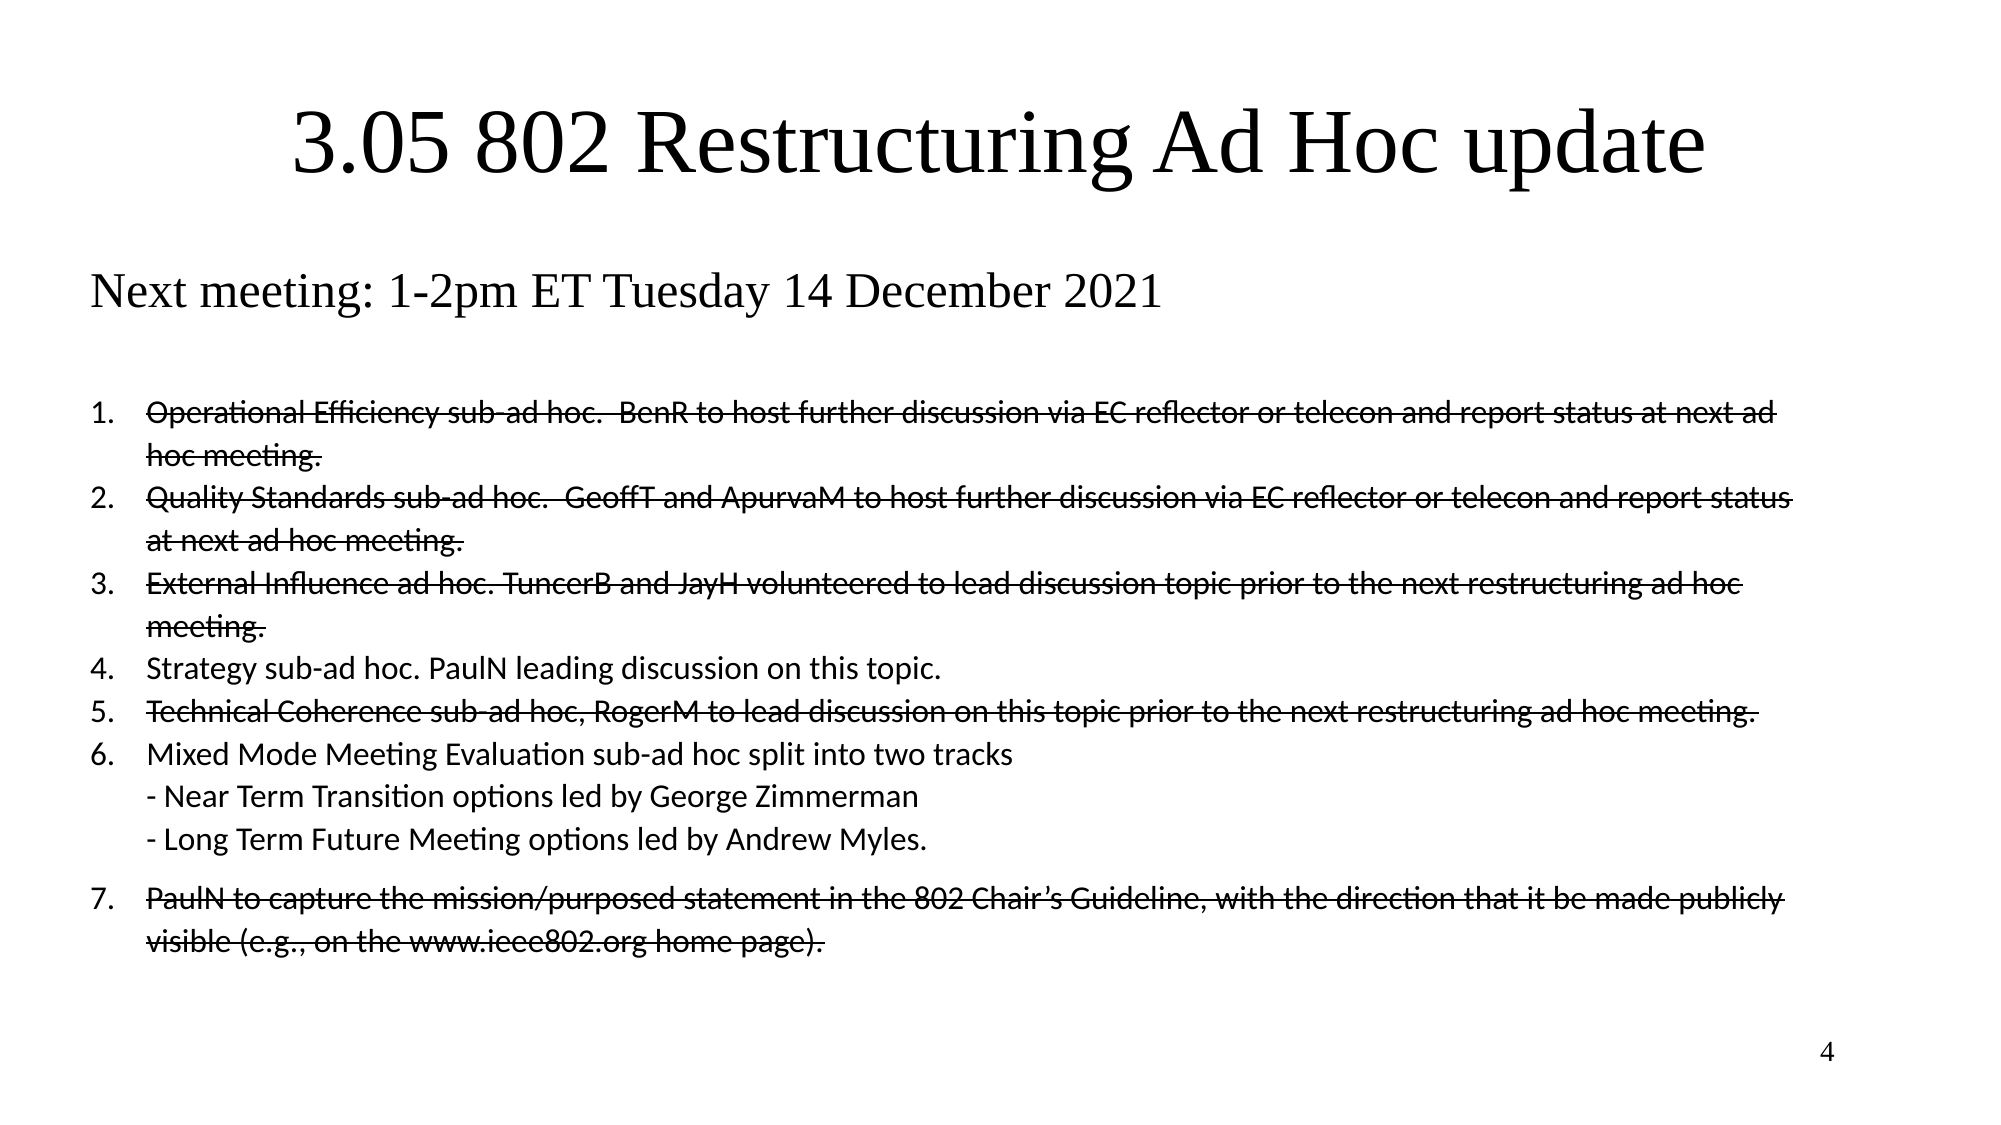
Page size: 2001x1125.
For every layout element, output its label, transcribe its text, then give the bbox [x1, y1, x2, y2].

list Next meeting: 1-2pm ET Tuesday 14 December 2021 Operational Efficiency sub-ad hoc. BenR to host further discussion via EC reflector or telecon and report status at next ad hoc meeting. Quality Standards sub-ad hoc. GeoffT and ApurvaM to host further discussion via EC reflector or telecon and report status at next ad hoc meeting. External Influence ad hoc. TuncerB and JayH volunteered to lead discussion topic prior to the next restructuring ad hoc meeting. Strategy sub-ad hoc. PaulN leading discussion on this topic. Technical Coherence sub-ad hoc, RogerM to lead discussion on this topic prior to the next restructuring ad hoc meeting. Mixed Mode Meeting Evaluation sub-ad hoc split into two tracks - Near Term Transition options led by George Zimmerman - Long Term Future Meeting options led by Andrew Myles. PaulN to capture the mission/purposed statement in the 802 Chair’s Guideline, with the direction that it be made publicly visible (e.g., on the www.ieee802.org home page). [74, 249, 1838, 926]
slide_number 4 [1433, 1024, 1851, 1101]
title 3.05 802 Restructuring Ad Hoc update [150, 41, 1852, 230]
